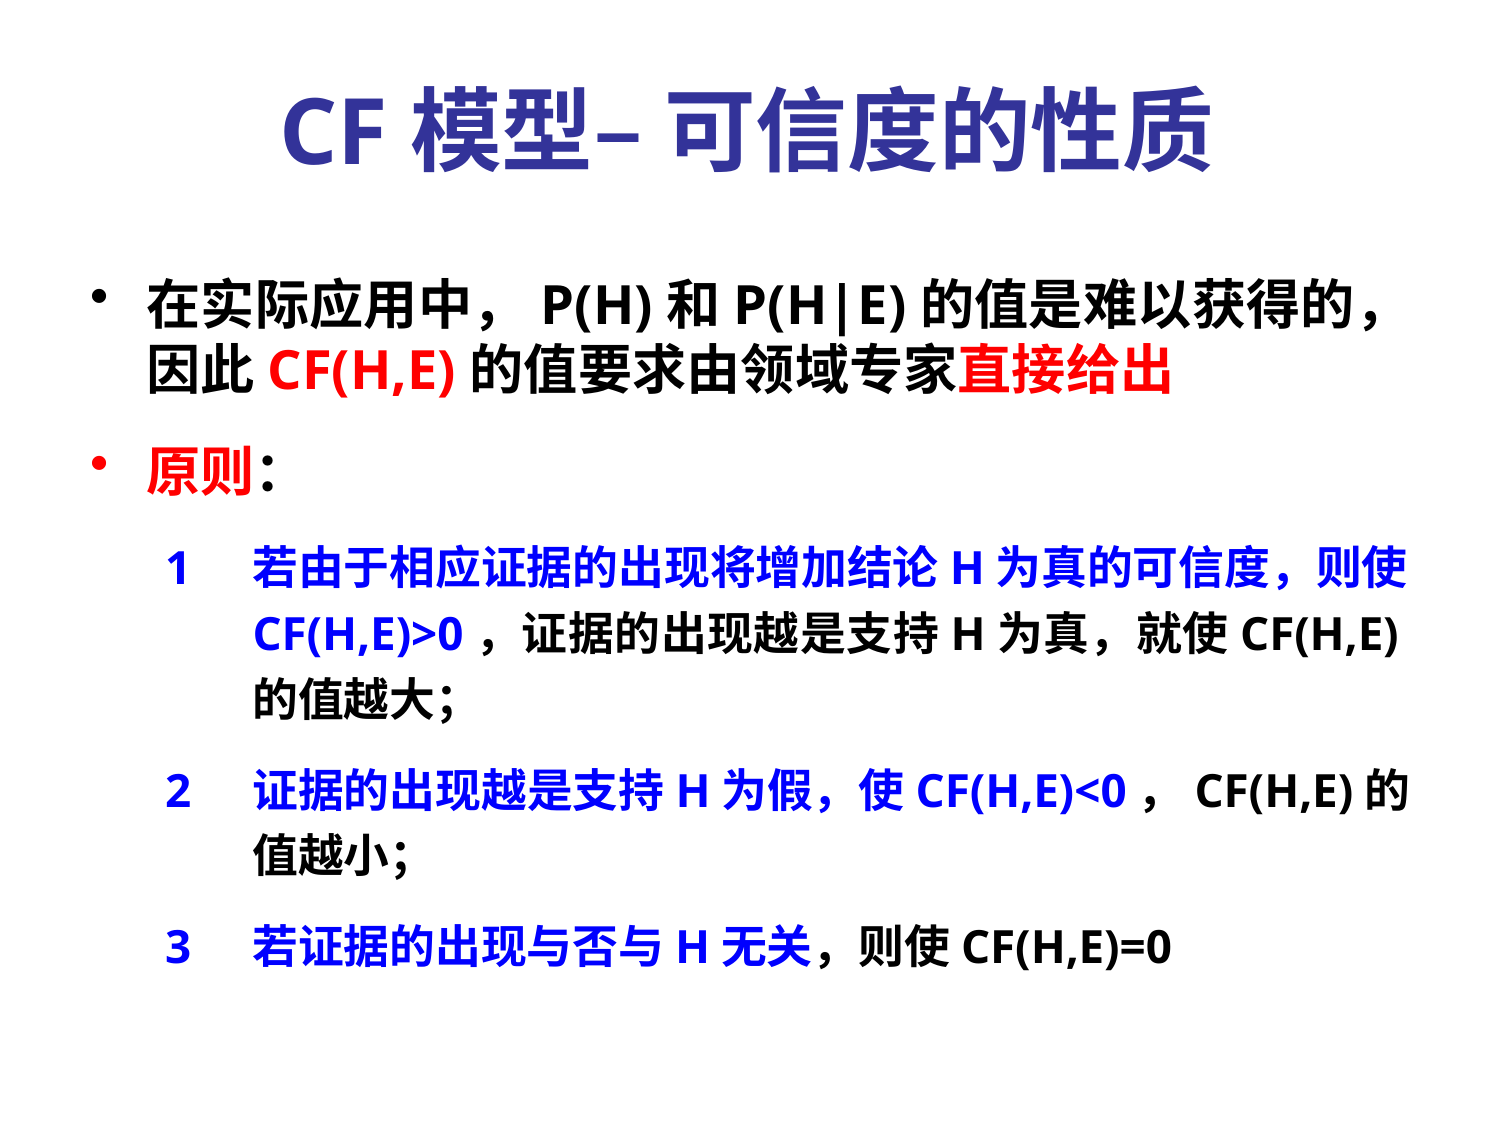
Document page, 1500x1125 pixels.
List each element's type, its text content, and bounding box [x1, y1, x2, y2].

text_box CF模型– 可信度的性质 [58, 60, 1436, 191]
list 在实际应用中，P(H)和P(H|E)的值是难以获得的，因此CF(H,E)的值要求由领域专家直接给出 原则： 若由于相应证据的出现将增加结论H为真的可信度，则使CF(H,E)>0，证据的出现越是支持H为真，就使CF(H,E)的值越大； 证据的出现越是支持H为假，使CF(H,E)<0，CF(H,E)的值越小； 若证据的出现与否与H无关，则使CF(H,E)=0 [75, 262, 1425, 1005]
